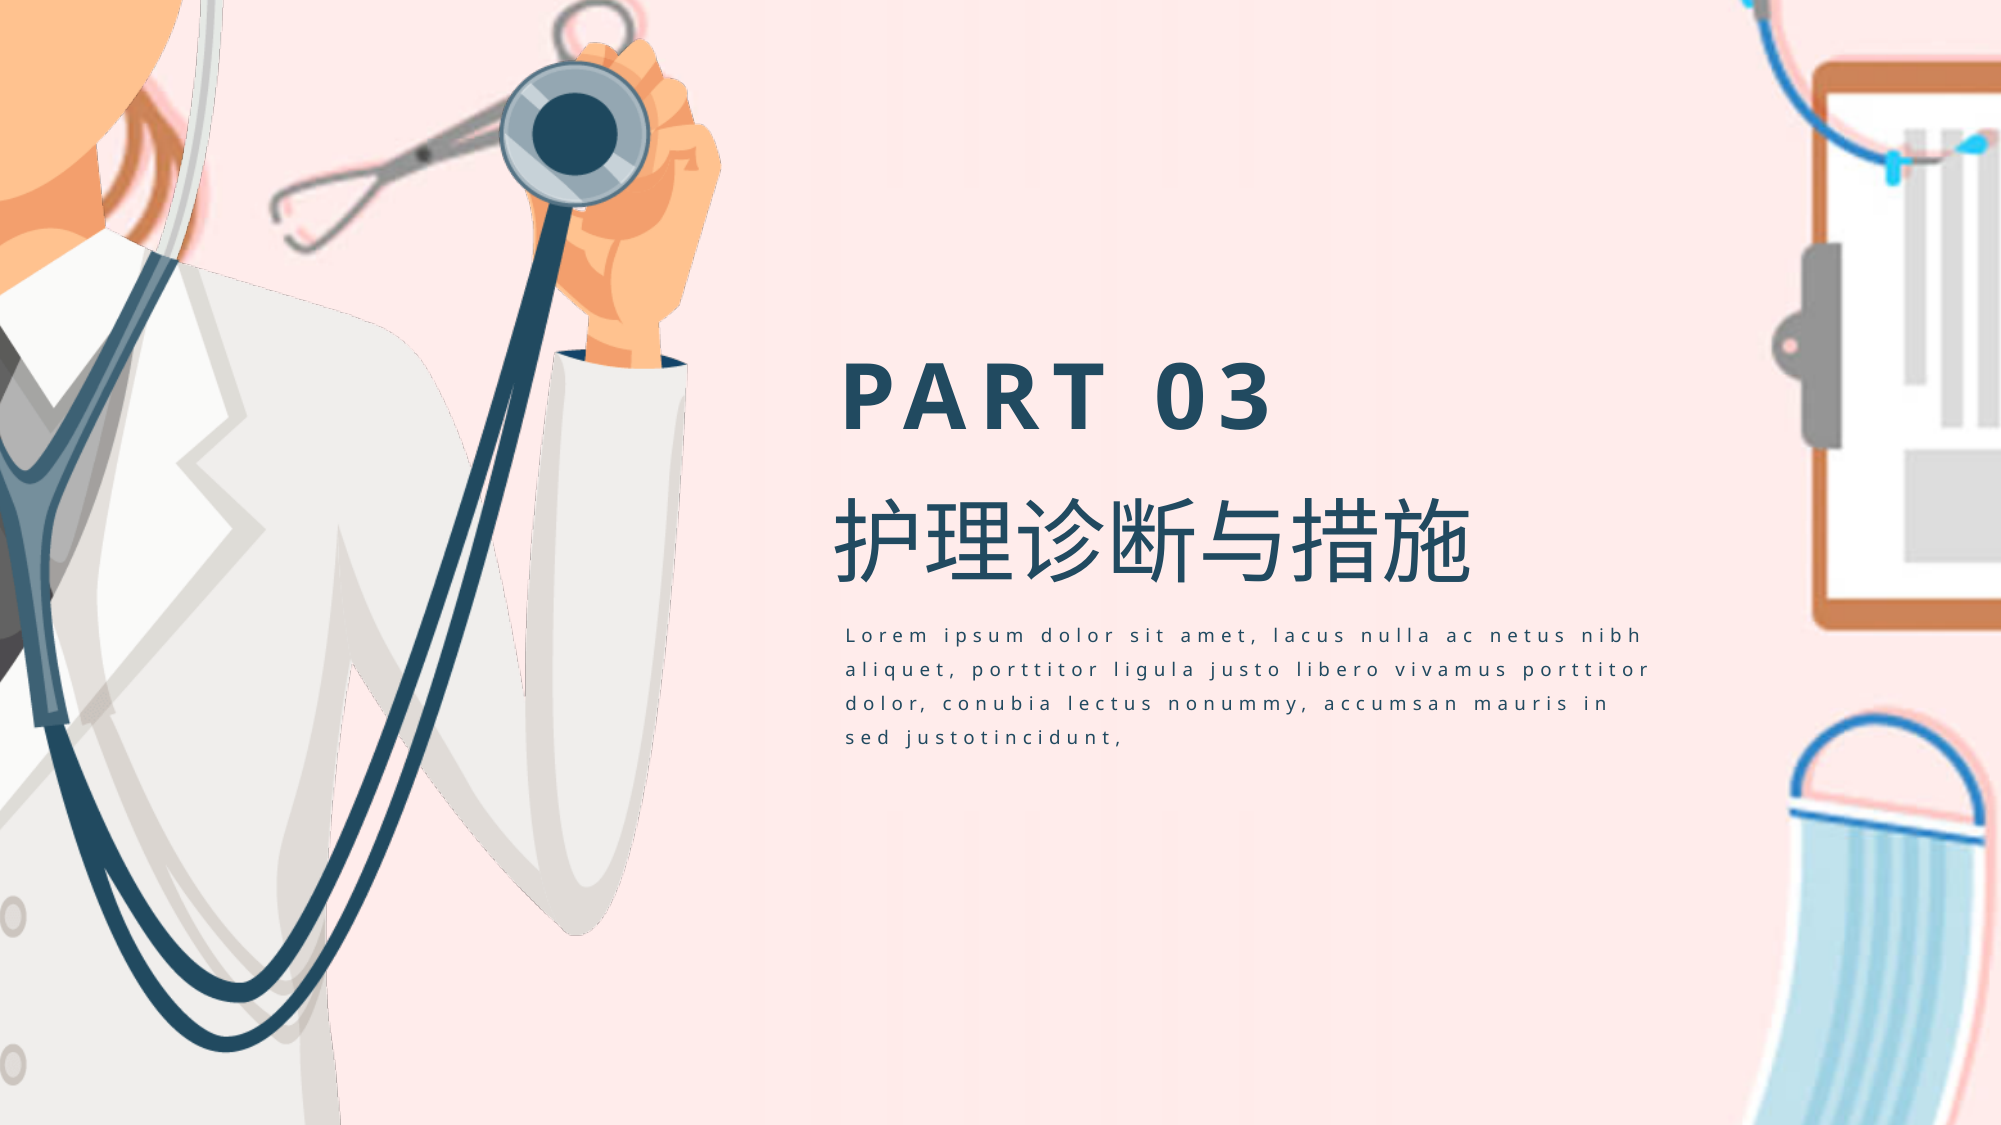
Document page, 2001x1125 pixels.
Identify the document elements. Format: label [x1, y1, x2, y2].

text_box [0, 0, 2000, 1125]
